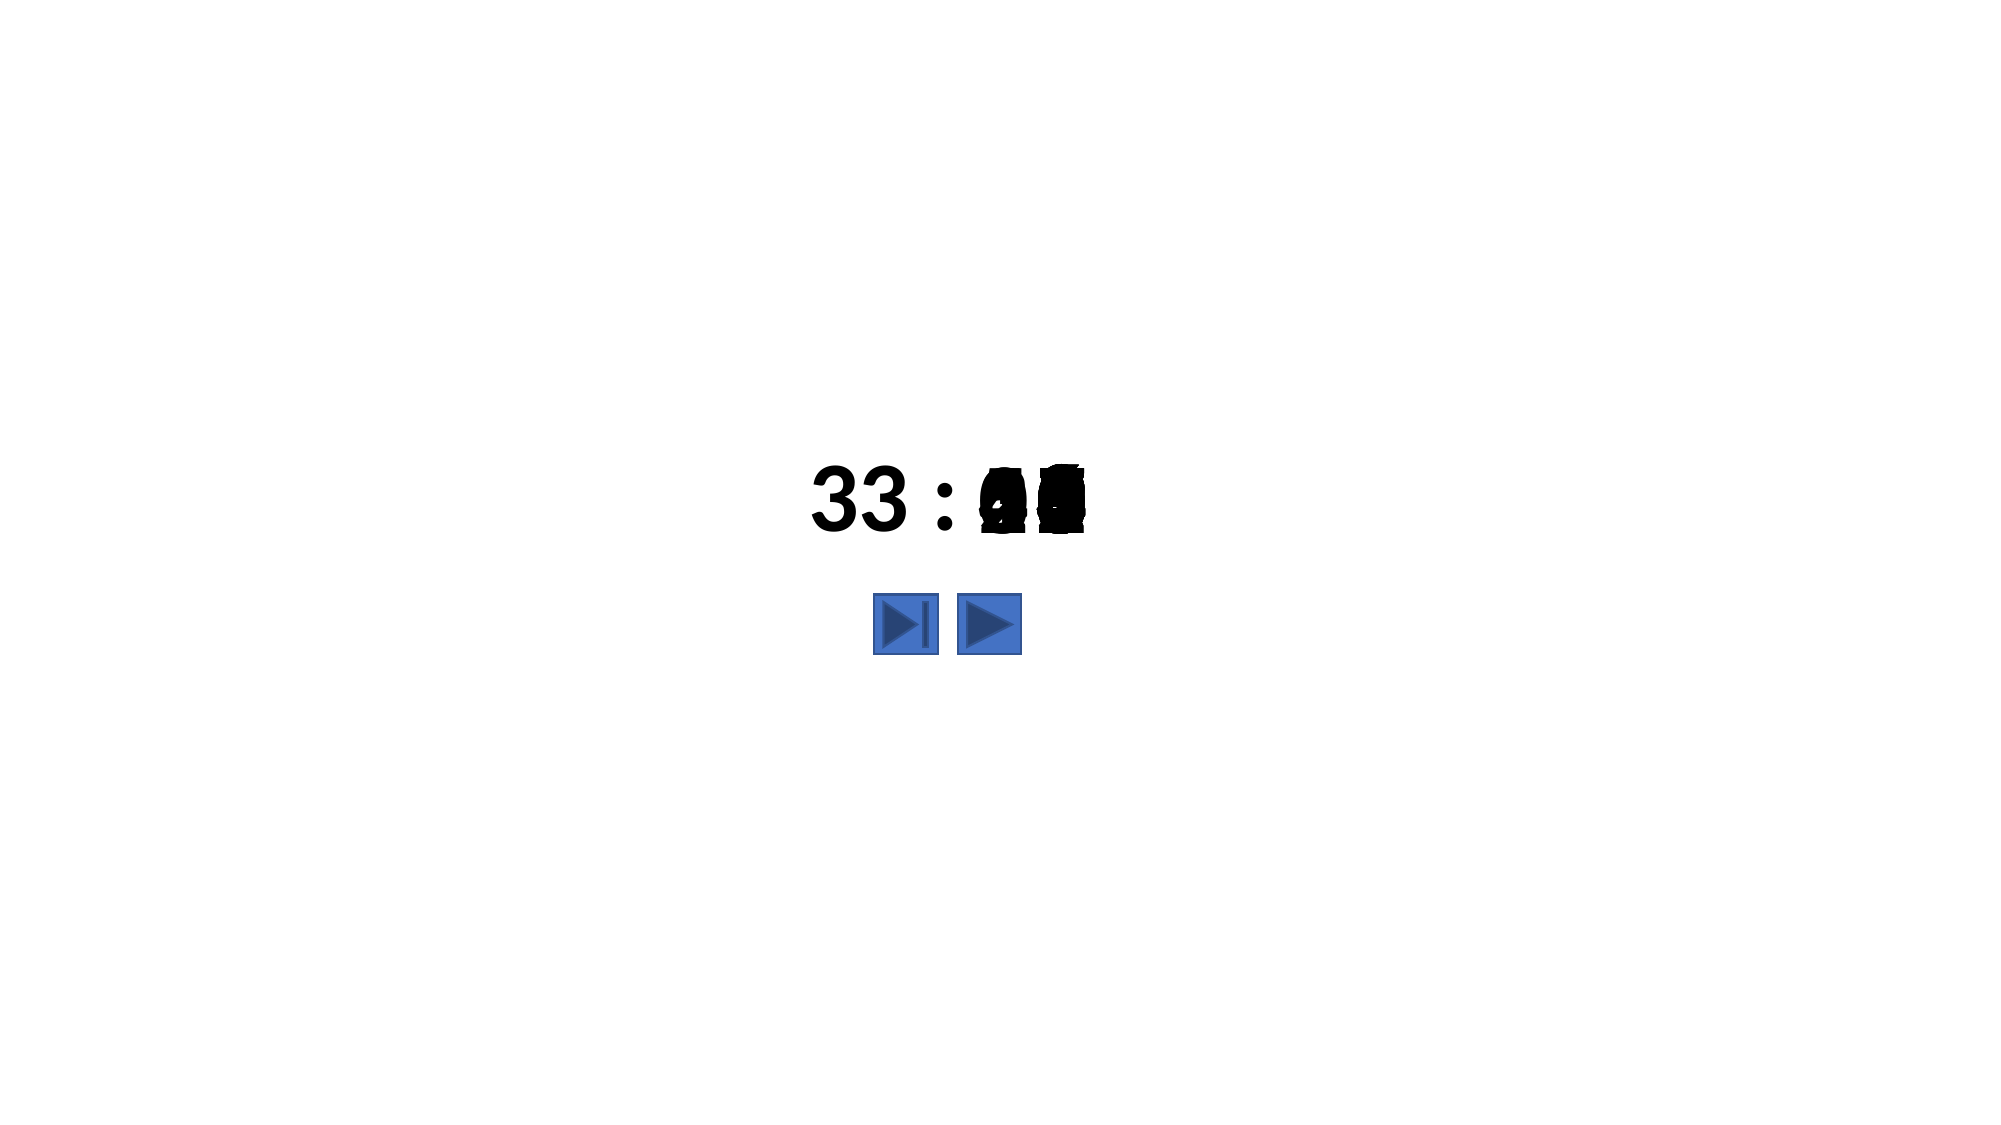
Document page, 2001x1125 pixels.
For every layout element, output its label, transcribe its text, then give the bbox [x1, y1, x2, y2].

slide_number 32 [784, 461, 925, 522]
